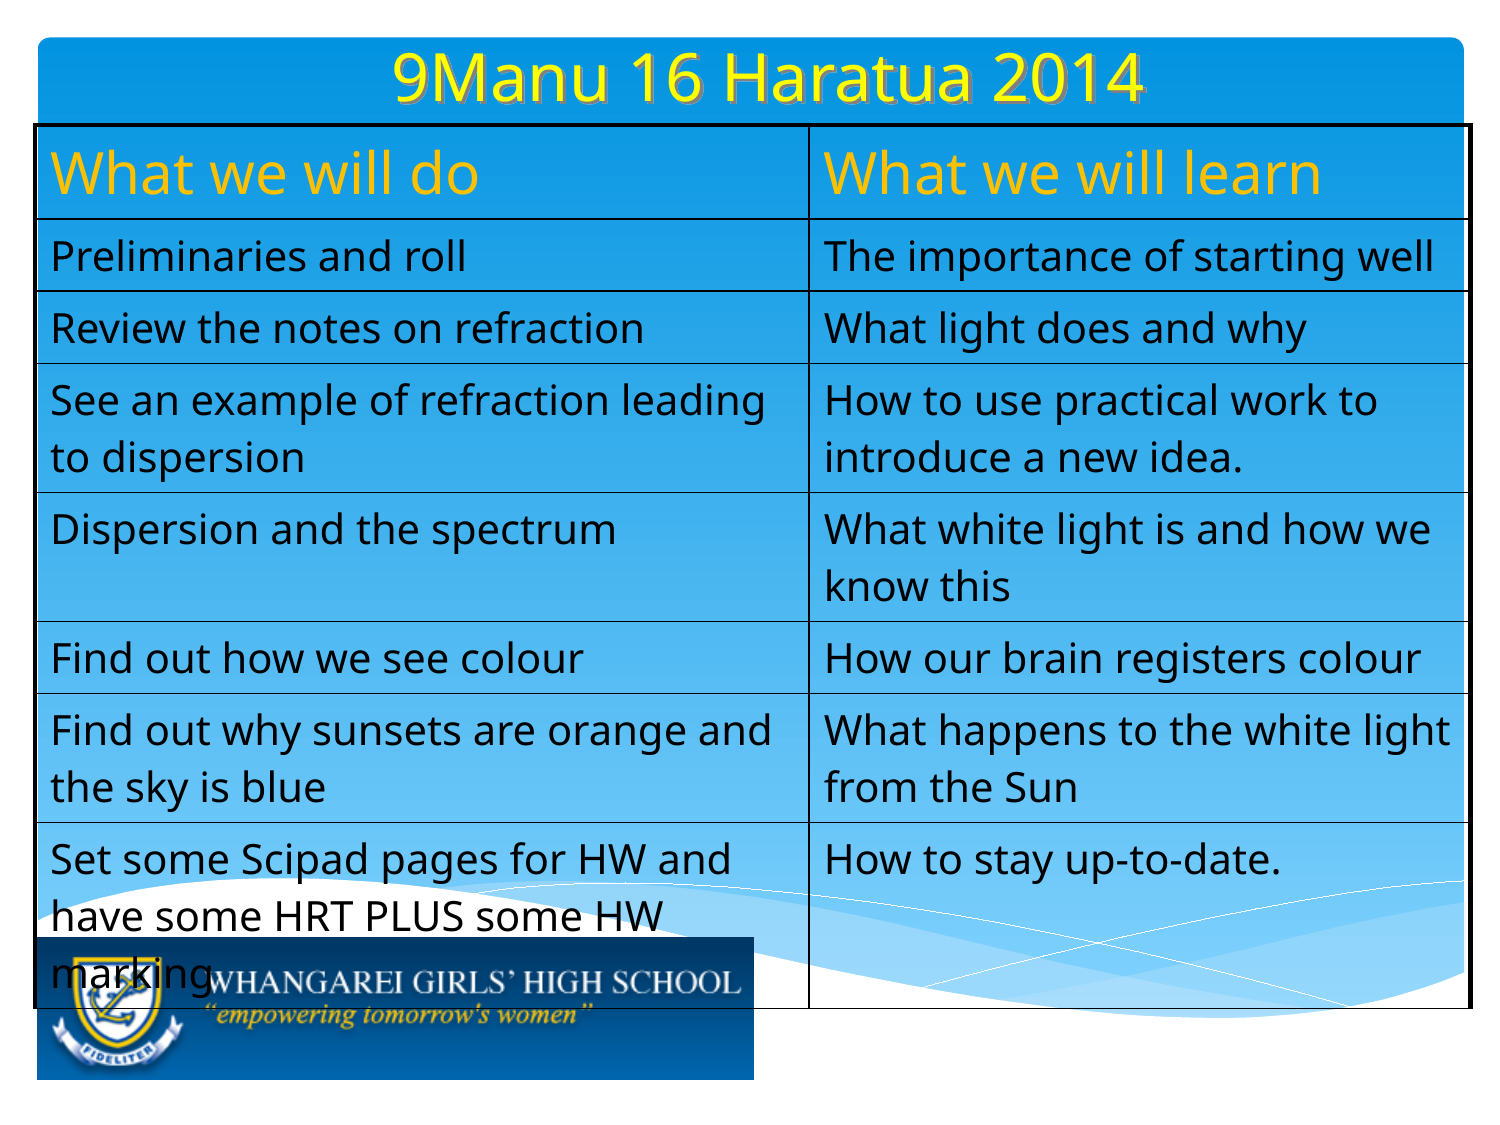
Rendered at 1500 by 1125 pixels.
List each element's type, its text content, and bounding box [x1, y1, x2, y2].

picture [37, 937, 754, 1080]
table_cell How to stay up-to-date. [810, 823, 1468, 1008]
table_cell Dispersion and the spectrum [37, 493, 808, 621]
table_cell What white light is and how we know this [810, 493, 1468, 621]
table_cell See an example of refraction leading to dispersion [37, 364, 808, 492]
table_header What we will learn [810, 127, 1468, 218]
table_cell Find out how we see colour [37, 622, 808, 693]
table_cell How our brain registers colour [810, 622, 1468, 693]
table_cell How to use practical work to introduce a new idea. [810, 364, 1468, 492]
table_cell The importance of starting well [810, 220, 1468, 290]
table_cell What happens to the white light from the Sun [810, 694, 1468, 822]
table_cell What light does and why [810, 292, 1468, 363]
table_cell Find out why sunsets are orange and the sky is blue [37, 694, 808, 822]
table_cell Set some Scipad pages for HW and have some HRT PLUS some HW marking [37, 823, 808, 1008]
table_header What we will do [37, 127, 808, 218]
table_cell Preliminaries and roll [37, 220, 808, 290]
table_cell Review the notes on refraction [37, 292, 808, 363]
text_box 9Manu 16 Haratua 2014 [162, 24, 1375, 123]
